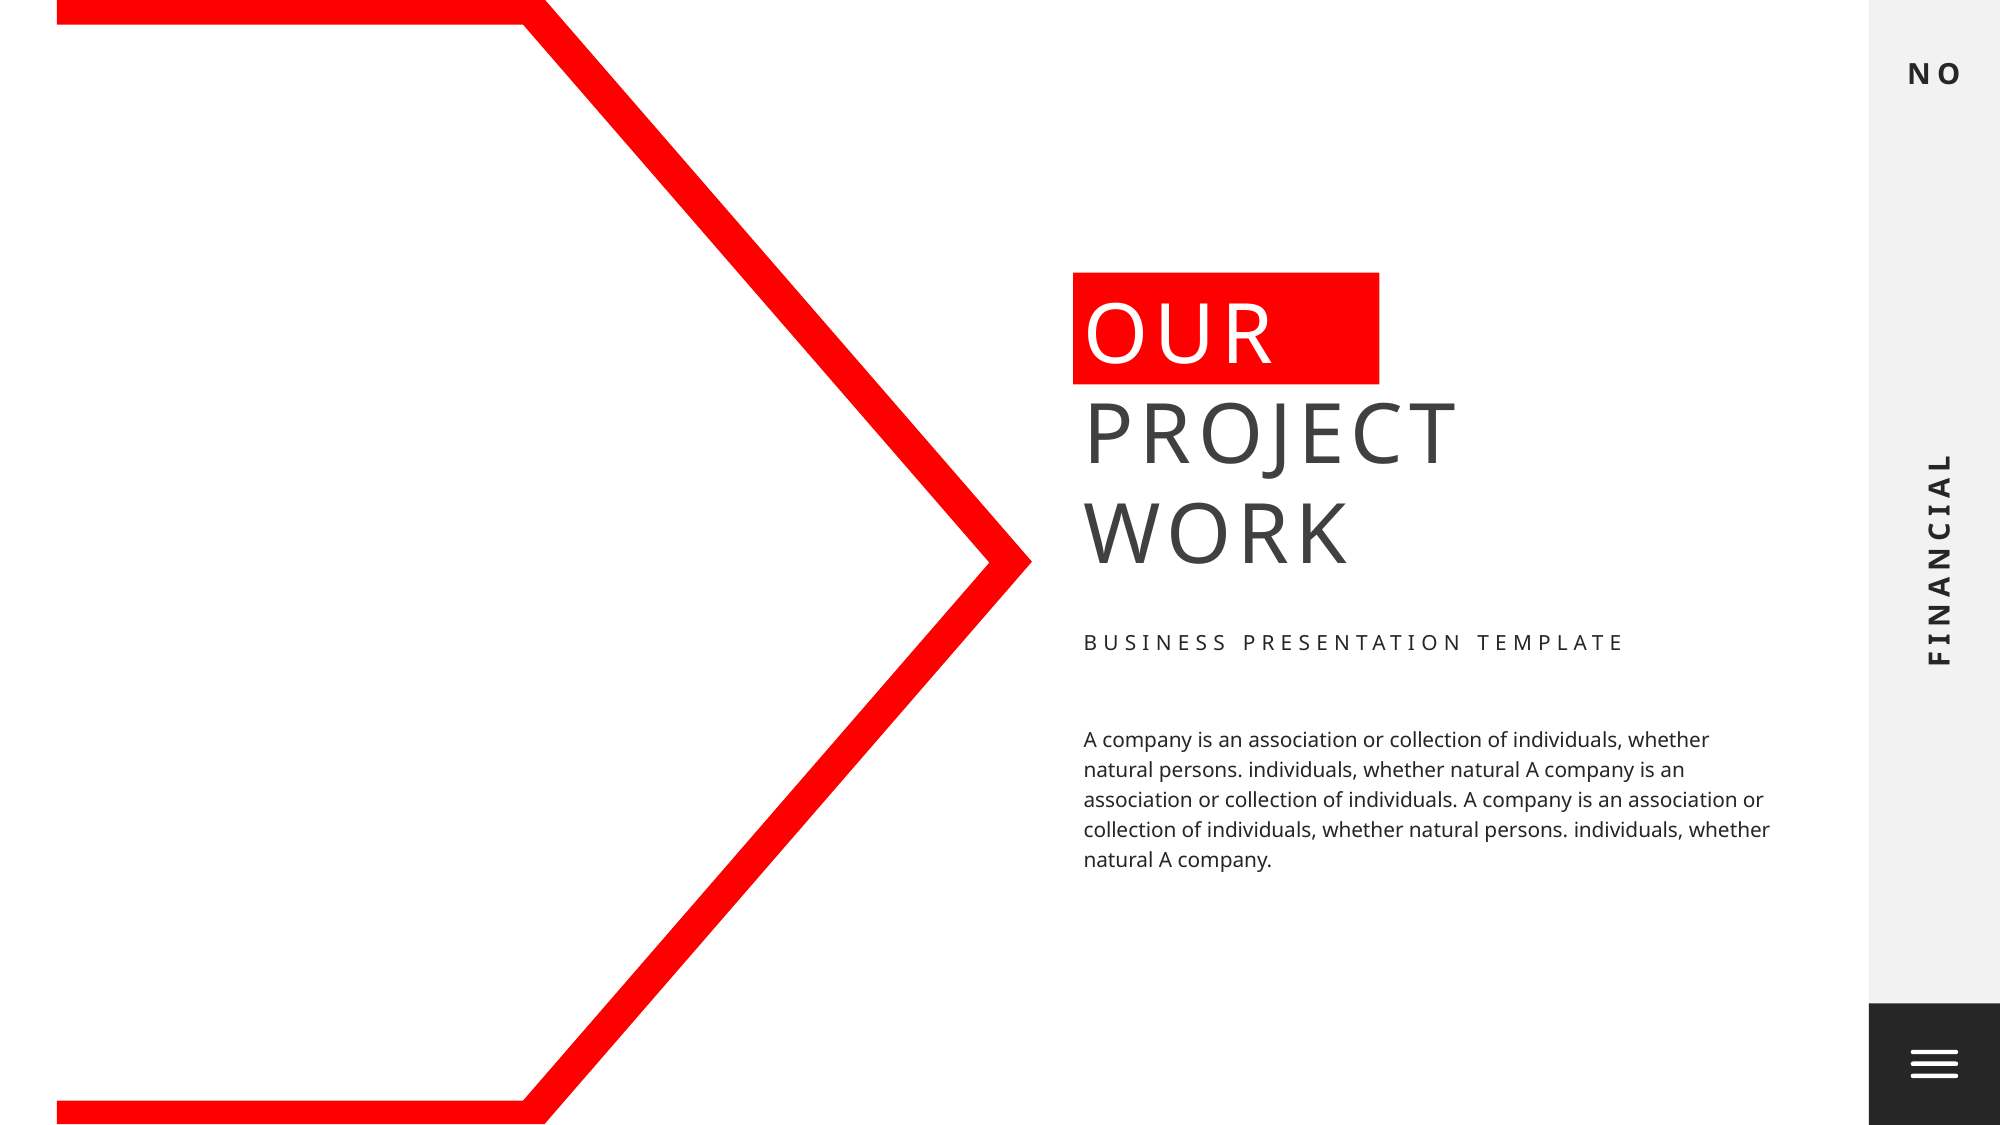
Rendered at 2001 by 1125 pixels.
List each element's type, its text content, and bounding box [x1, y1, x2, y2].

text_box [1868, 0, 2000, 1125]
text_box OUR PROJECT WORK [1068, 272, 1825, 588]
text_box A company is an association or collection of individuals, whether natural persons. individuals, whether natural A company is an association or collection of individuals. A company is an association or collection of individuals, whether natural persons. individuals, whether natural A company. [1068, 714, 1796, 802]
text_box [975, 494, 1034, 629]
picture [0, 0, 975, 1125]
text_box BUSINESS PRESENTATION TEMPLATE [1068, 622, 1773, 663]
